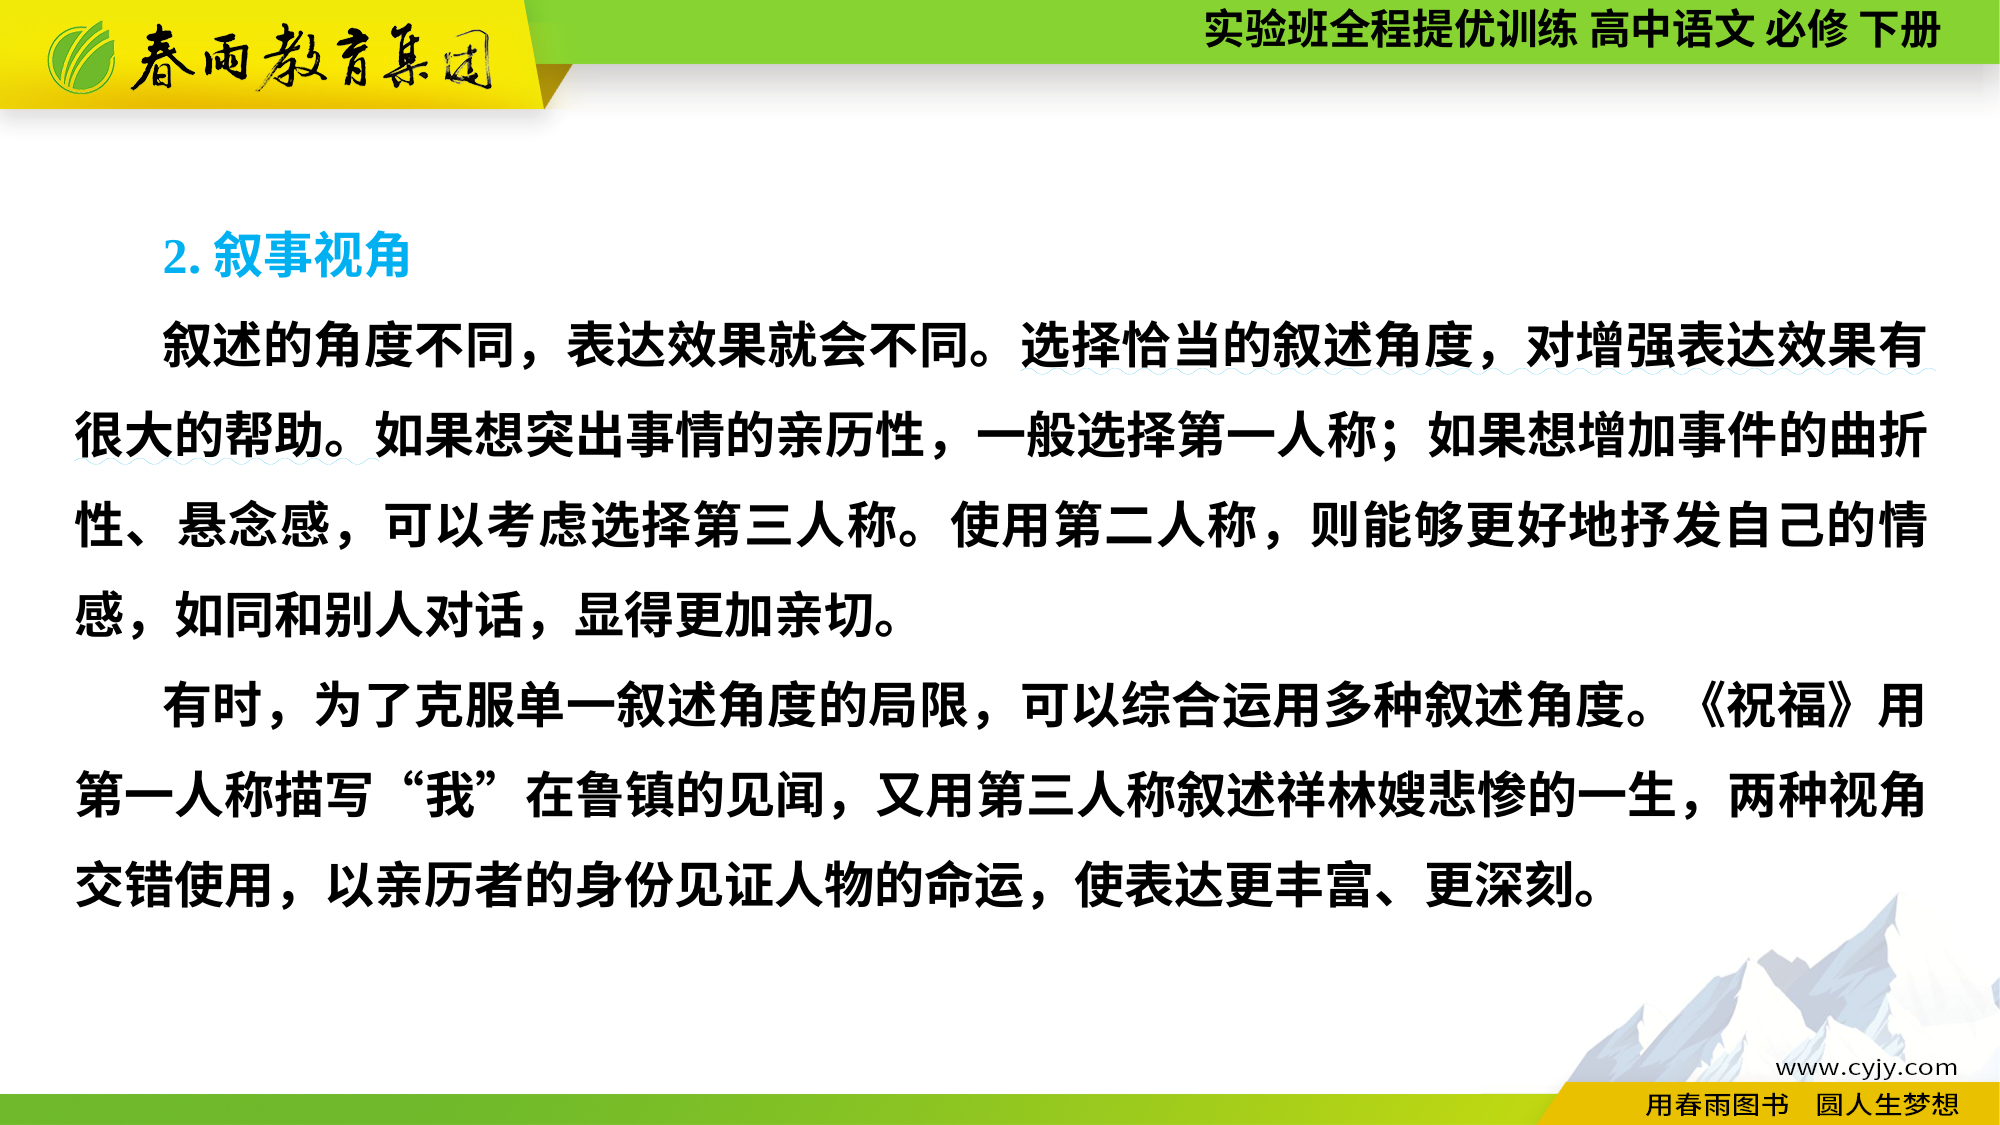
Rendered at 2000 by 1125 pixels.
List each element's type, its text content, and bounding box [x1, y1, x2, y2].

picture [0, 0, 2000, 1125]
list 2.叙事视角 叙述的角度不同，表达效果就会不同。选择恰当的叙述角度，对增强表达效果有很大的帮助。如果想突出事情的亲历性，一般选择第一人称；如果想增加事件的曲折性、悬念感，可以考虑选择第三人称。使用第二人称，则能够更好地抒发自己的情感，如同和别人对话，显得更加亲切。 有时，为了克服单一叙述角度的局限，可以综合运用多种叙述角度。《祝福》用第一人称描写“我”在鲁镇的见闻，又用第三人称叙述祥林嫂悲惨的一生，两种视角交错使用，以亲历者的身份见证人物的命运，使表达更丰富、更深刻。 [59, 186, 1944, 929]
